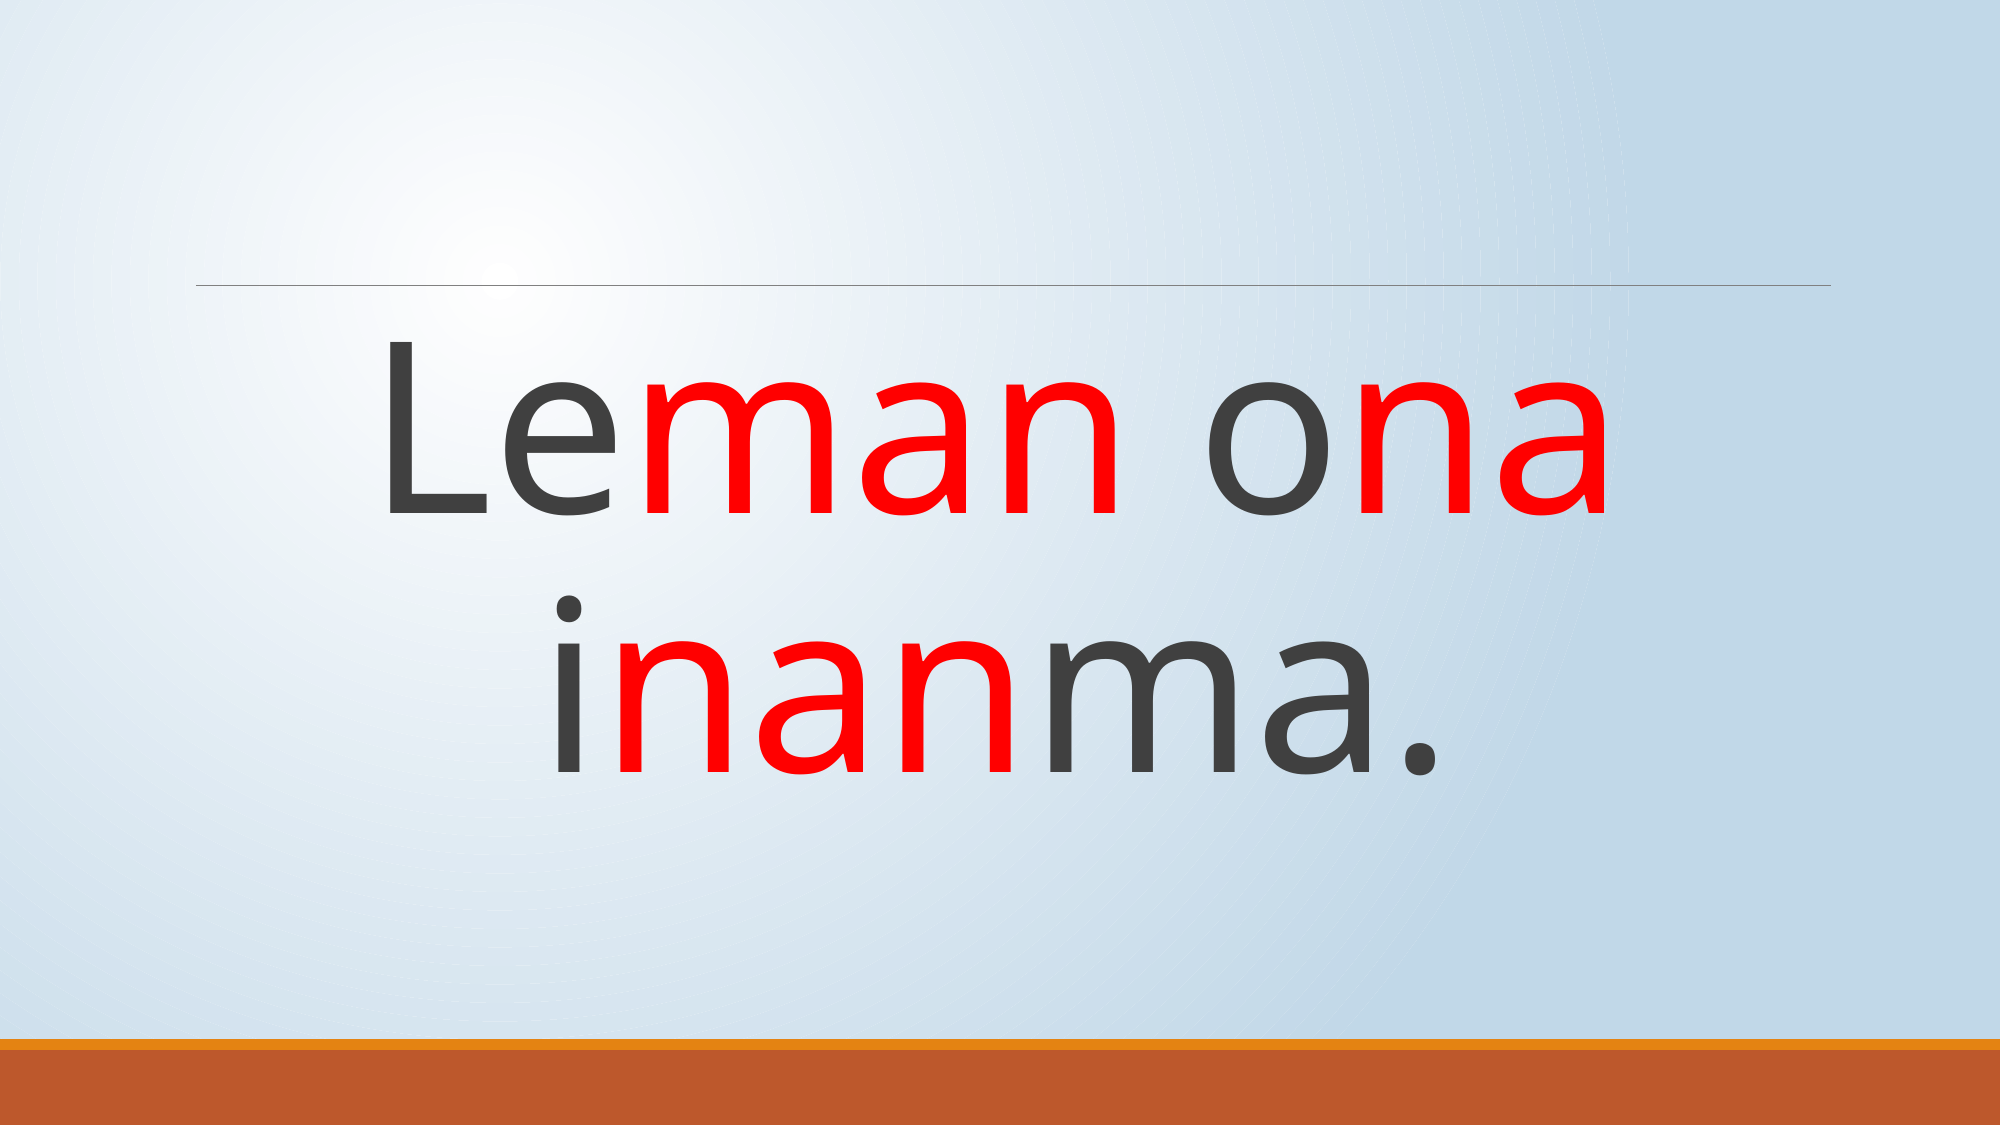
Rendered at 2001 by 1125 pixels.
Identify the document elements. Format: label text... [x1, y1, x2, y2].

list Leman ona inanma. [30, 299, 1961, 1014]
